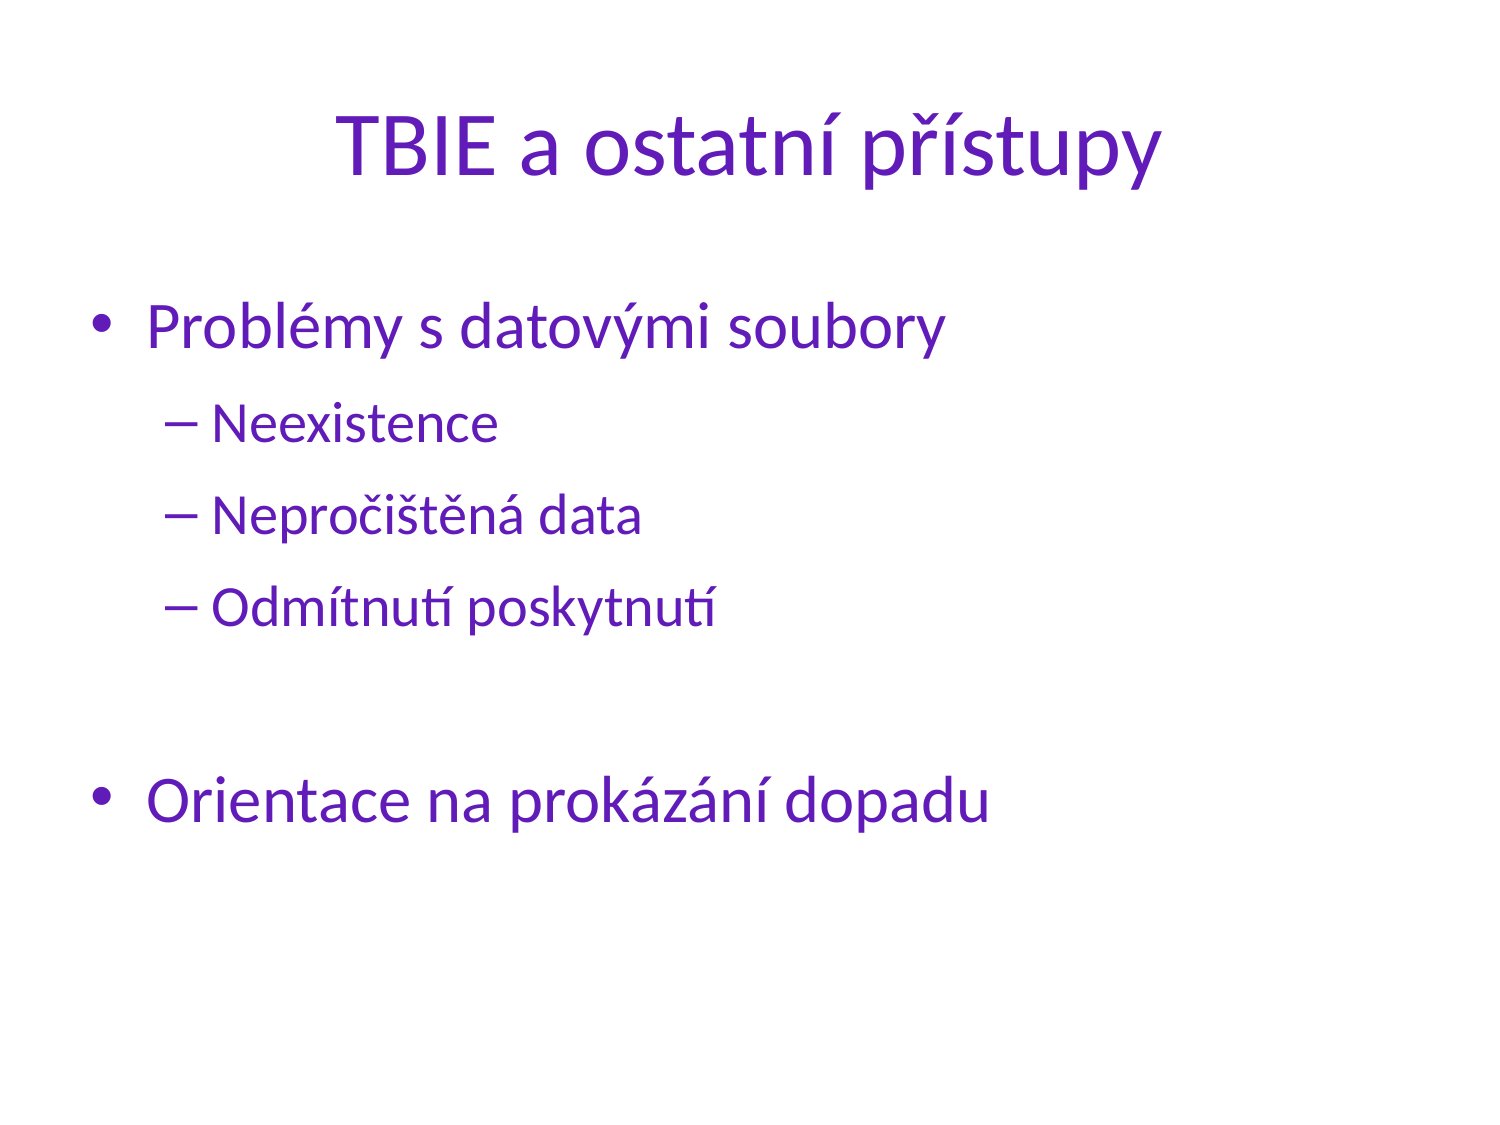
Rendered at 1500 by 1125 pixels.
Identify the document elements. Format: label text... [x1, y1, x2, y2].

list Problémy s datovými soubory Neexistence Nepročištěná data Odmítnutí poskytnutí Orientace na prokázání dopadu [75, 262, 1425, 1005]
title TBIE a ostatní přístupy [75, 45, 1425, 233]
